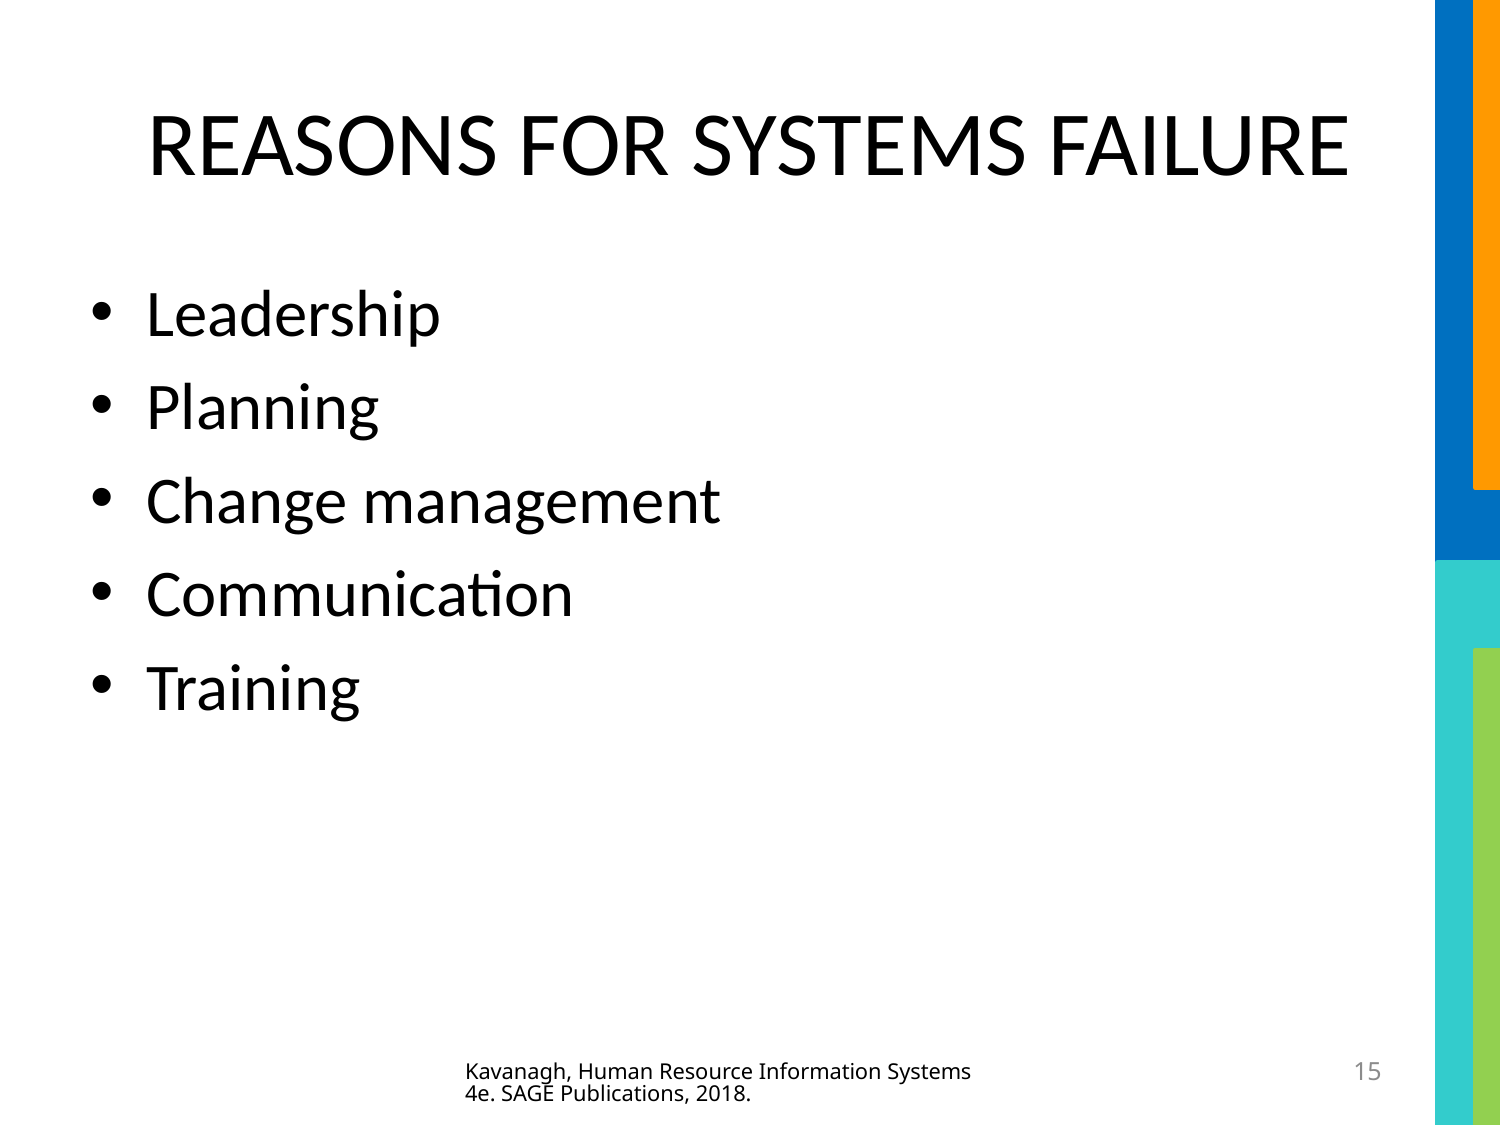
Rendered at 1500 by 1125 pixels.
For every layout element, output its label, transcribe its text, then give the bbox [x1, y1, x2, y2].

title REASONS FOR SYSTEMS FAILURE [75, 45, 1425, 233]
slide_number 15 [1059, 1042, 1397, 1103]
list Leadership Planning Change management Communication Training [75, 262, 1425, 1005]
footer Kavanagh, Human Resource Information Systems 4e. SAGE Publications, 2018. [450, 1042, 1004, 1103]
